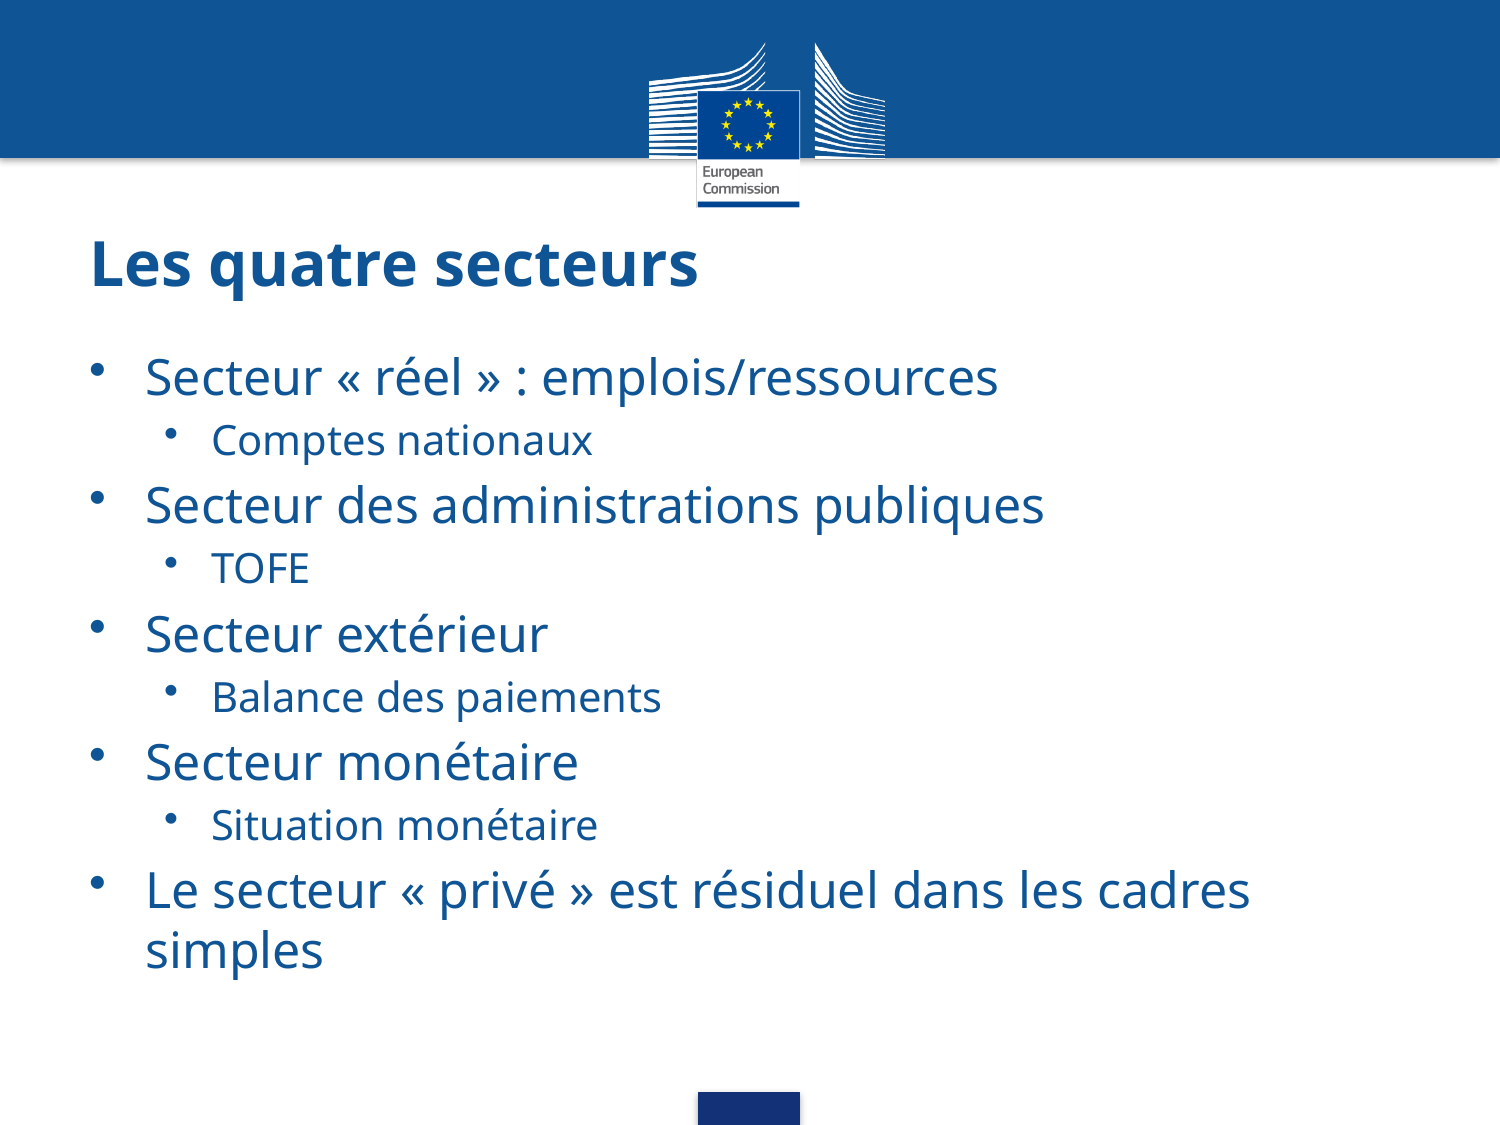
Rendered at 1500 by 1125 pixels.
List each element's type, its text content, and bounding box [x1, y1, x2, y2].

list Secteur « réel » : emplois/ressources Comptes nationaux Secteur des administrations publiques TOFE Secteur extérieur Balance des paiements Secteur monétaire Situation monétaire Le secteur « privé » est résiduel dans les cadres simples [73, 337, 1425, 977]
picture [649, 42, 885, 184]
title Les quatre secteurs [73, 184, 1425, 337]
